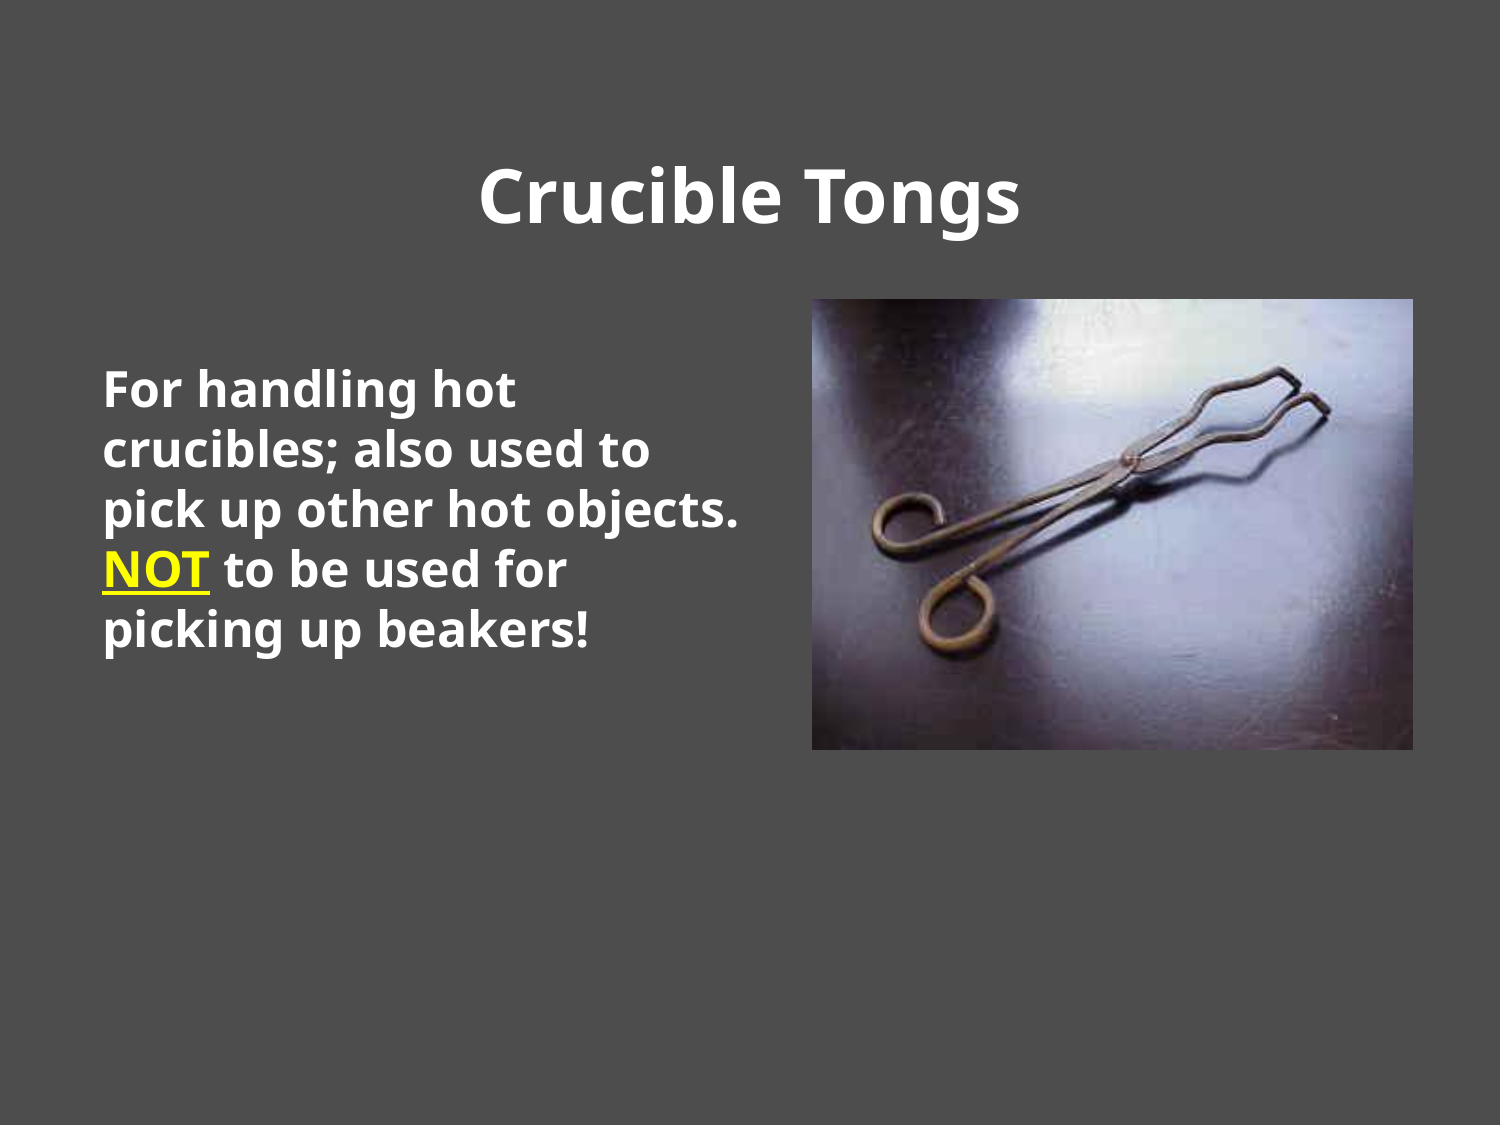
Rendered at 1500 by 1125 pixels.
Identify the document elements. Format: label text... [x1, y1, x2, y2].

picture [812, 299, 1413, 751]
title Crucible Tongs [112, 99, 1388, 288]
text_box For handling hot crucibles; also used to pick up other hot objects. NOT to be used for picking up beakers! [87, 349, 775, 665]
